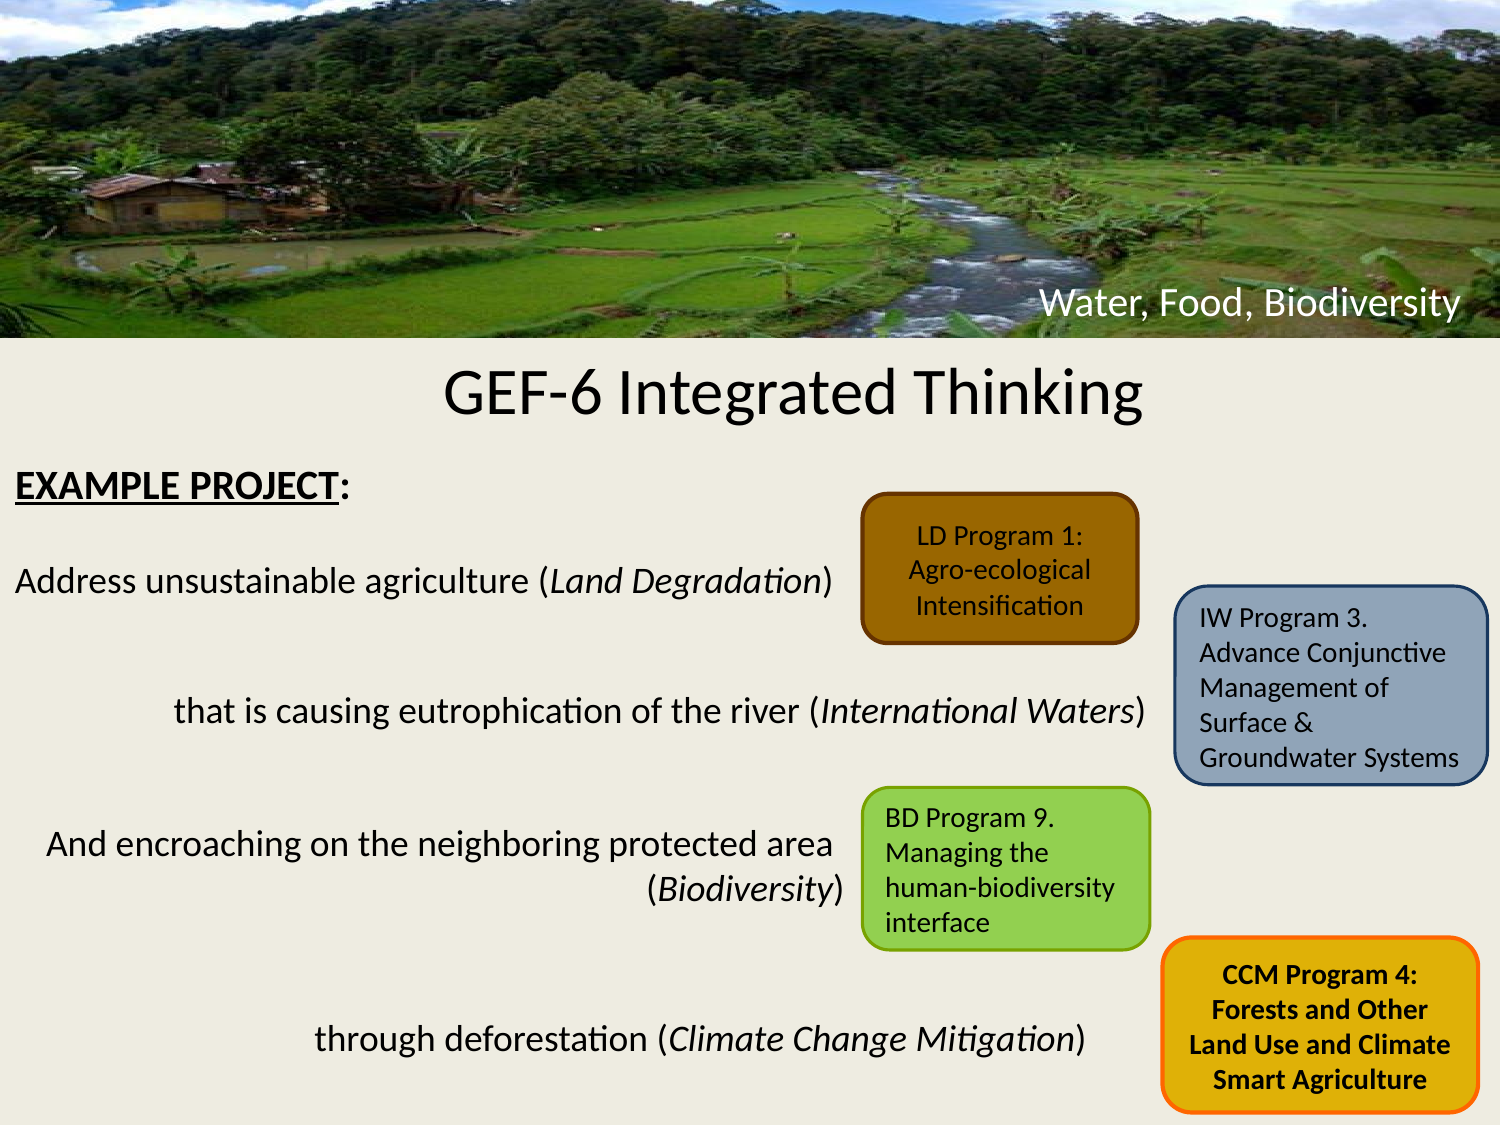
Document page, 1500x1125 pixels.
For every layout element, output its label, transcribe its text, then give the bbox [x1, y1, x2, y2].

text_box that is causing eutrophication of the river (International Waters) [8, 679, 1172, 739]
text_box CCM Program 4: Forests and Other Land Use and Climate Smart Agriculture [1160, 935, 1481, 1115]
text_box BD Program 9. Managing the human-biodiversity interface [860, 785, 1153, 953]
text_box GEF-6 Integrated Thinking [237, 347, 1350, 438]
text_box Address unsustainable agriculture (Land Degradation) [0, 549, 860, 609]
text_box through deforestation (Climate Change Mitigation) [141, 1006, 1173, 1066]
text_box LD Program 1: Agro-ecological Intensification [860, 491, 1140, 646]
picture [0, 0, 1500, 338]
list EXAMPLE PROJECT: [0, 450, 475, 525]
text_box And encroaching on the neighboring protected area (Biodiversity) [31, 811, 860, 917]
text_box IW Program 3. Advance Conjunctive Management of Surface & Groundwater Systems [1172, 583, 1490, 787]
